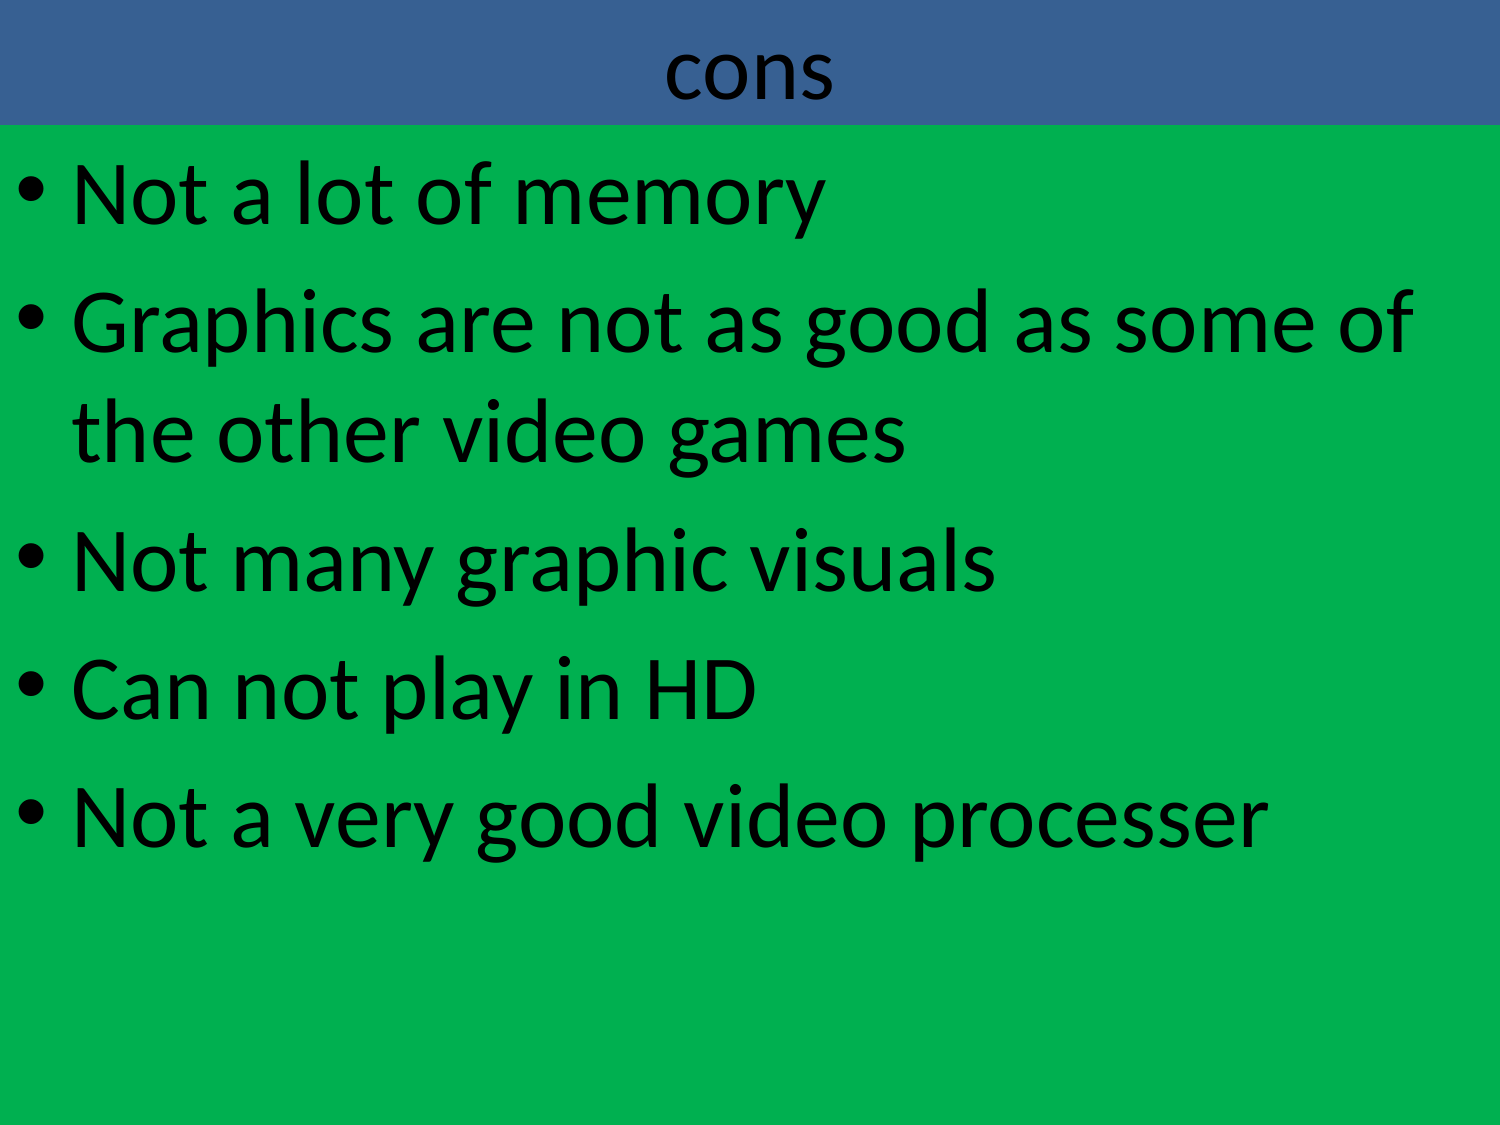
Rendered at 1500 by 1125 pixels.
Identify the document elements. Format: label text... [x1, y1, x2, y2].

title cons [0, 0, 1500, 125]
list Not a lot of memory Graphics are not as good as some of the other video games Not many graphic visuals Can not play in HD Not a very good video processer [0, 125, 1500, 1125]
